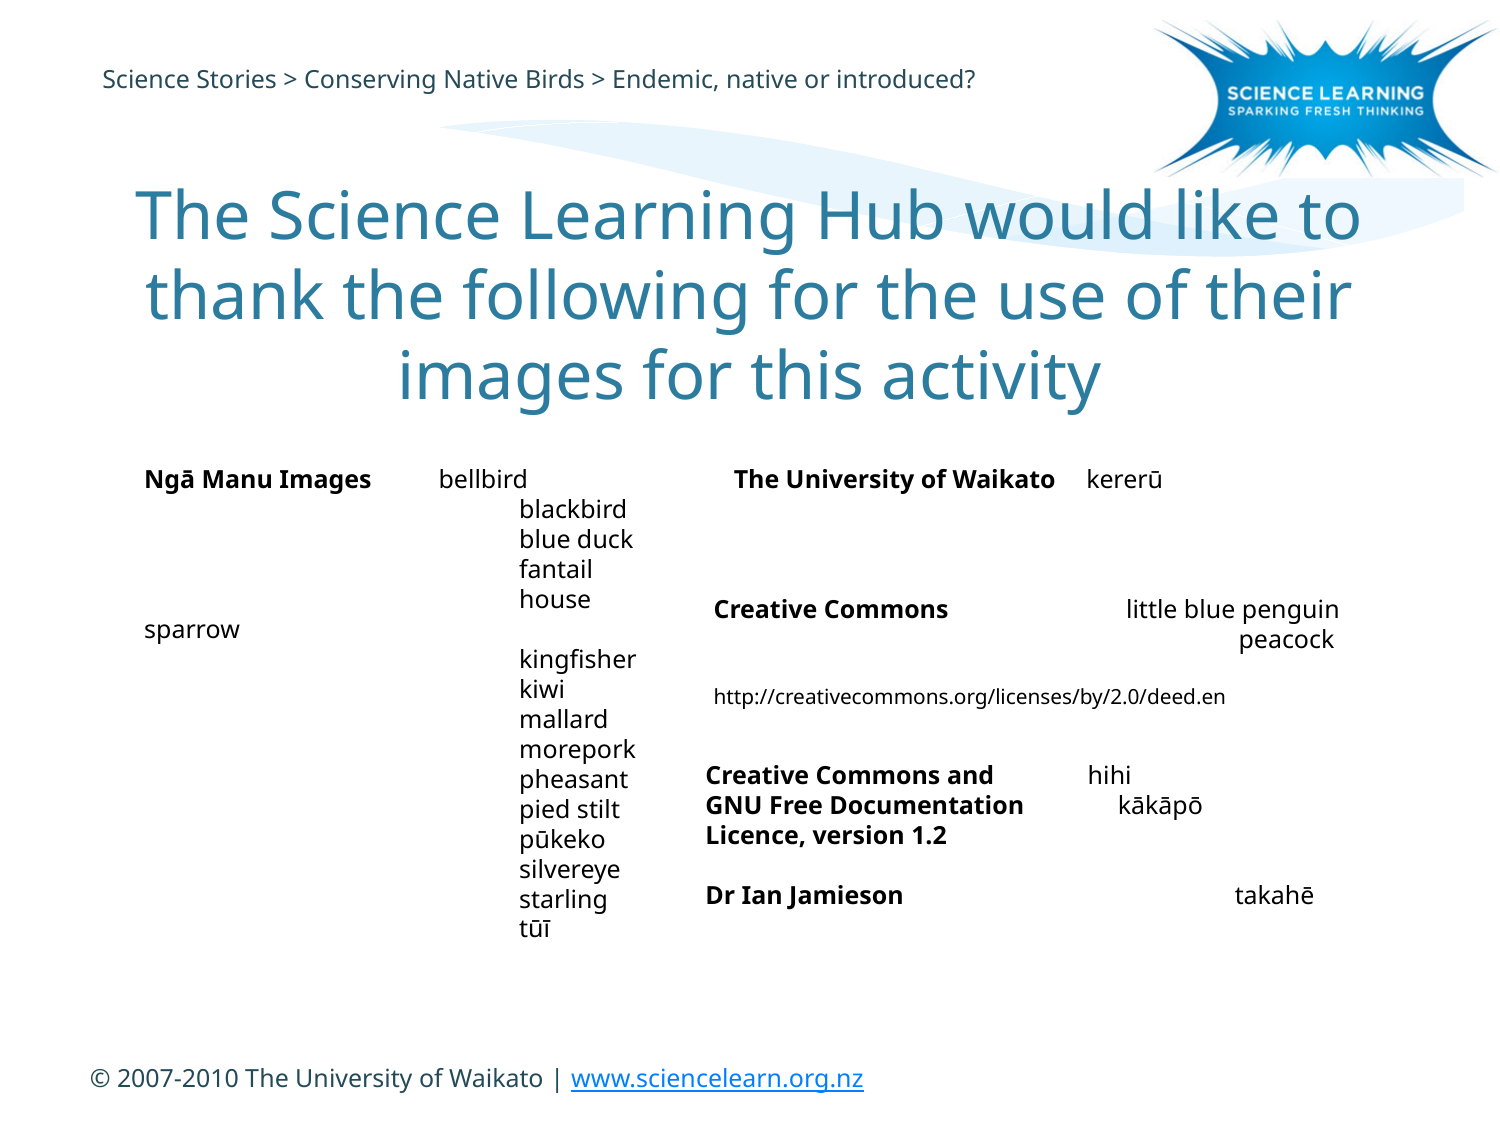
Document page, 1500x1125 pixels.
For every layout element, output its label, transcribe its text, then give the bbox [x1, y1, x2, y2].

text_box Ngā Manu Images bellbird blackbird blue duck fantail house sparrow kingfisher kiwi mallard morepork pheasant pied stilt pūkeko silvereye starling tūī [129, 456, 680, 951]
text_box Creative Commons little blue penguin peacock http://creativecommons.org/licenses/by/2.0/deed.en [698, 586, 1355, 752]
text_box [87, 19, 1500, 178]
text_box The Science Learning Hub would like to thank the following for the use of their images for this activity [90, 208, 1410, 421]
text_box Creative Commons and hihi GNU Free Documentation kākāpō Licence, version 1.2 Dr Ian Jamieson takahē [690, 752, 1483, 977]
text_box © 2007-2010 The University of Waikato | www.sciencelearn.org.nz [74, 1049, 1057, 1110]
text_box The University of Waikato kererū [719, 456, 1179, 502]
